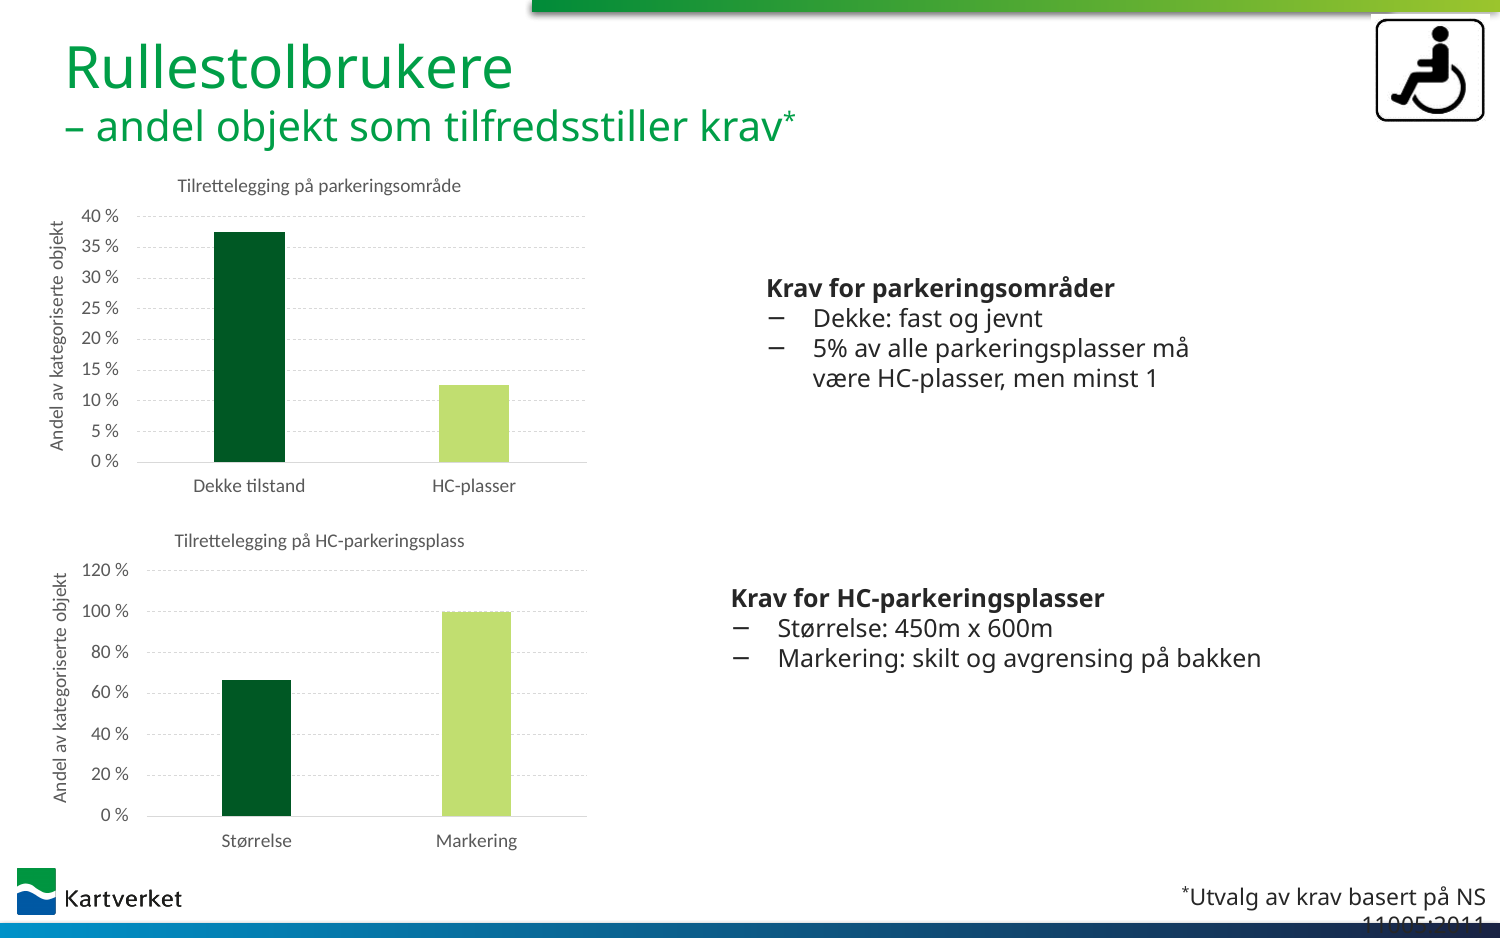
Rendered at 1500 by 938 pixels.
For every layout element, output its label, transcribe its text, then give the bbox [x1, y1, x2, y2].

text_box *Utvalg av krav basert på NS 11005:2011 [1068, 873, 1500, 938]
picture [1371, 13, 1491, 127]
text_box Rullestolbrukere – andel objekt som tilfredsstiller krav* [49, 23, 1431, 158]
picture [41, 520, 598, 859]
text_box Krav for HC-parkeringsplasser Størrelse: 450m x 600m Markering: skilt og avgrensing på bakken [715, 574, 1278, 680]
picture [41, 166, 598, 505]
text_box Krav for parkeringsområder Dekke: fast og jevnt 5% av alle parkeringsplasser må være HC-plasser, men minst 1 [751, 264, 1232, 400]
